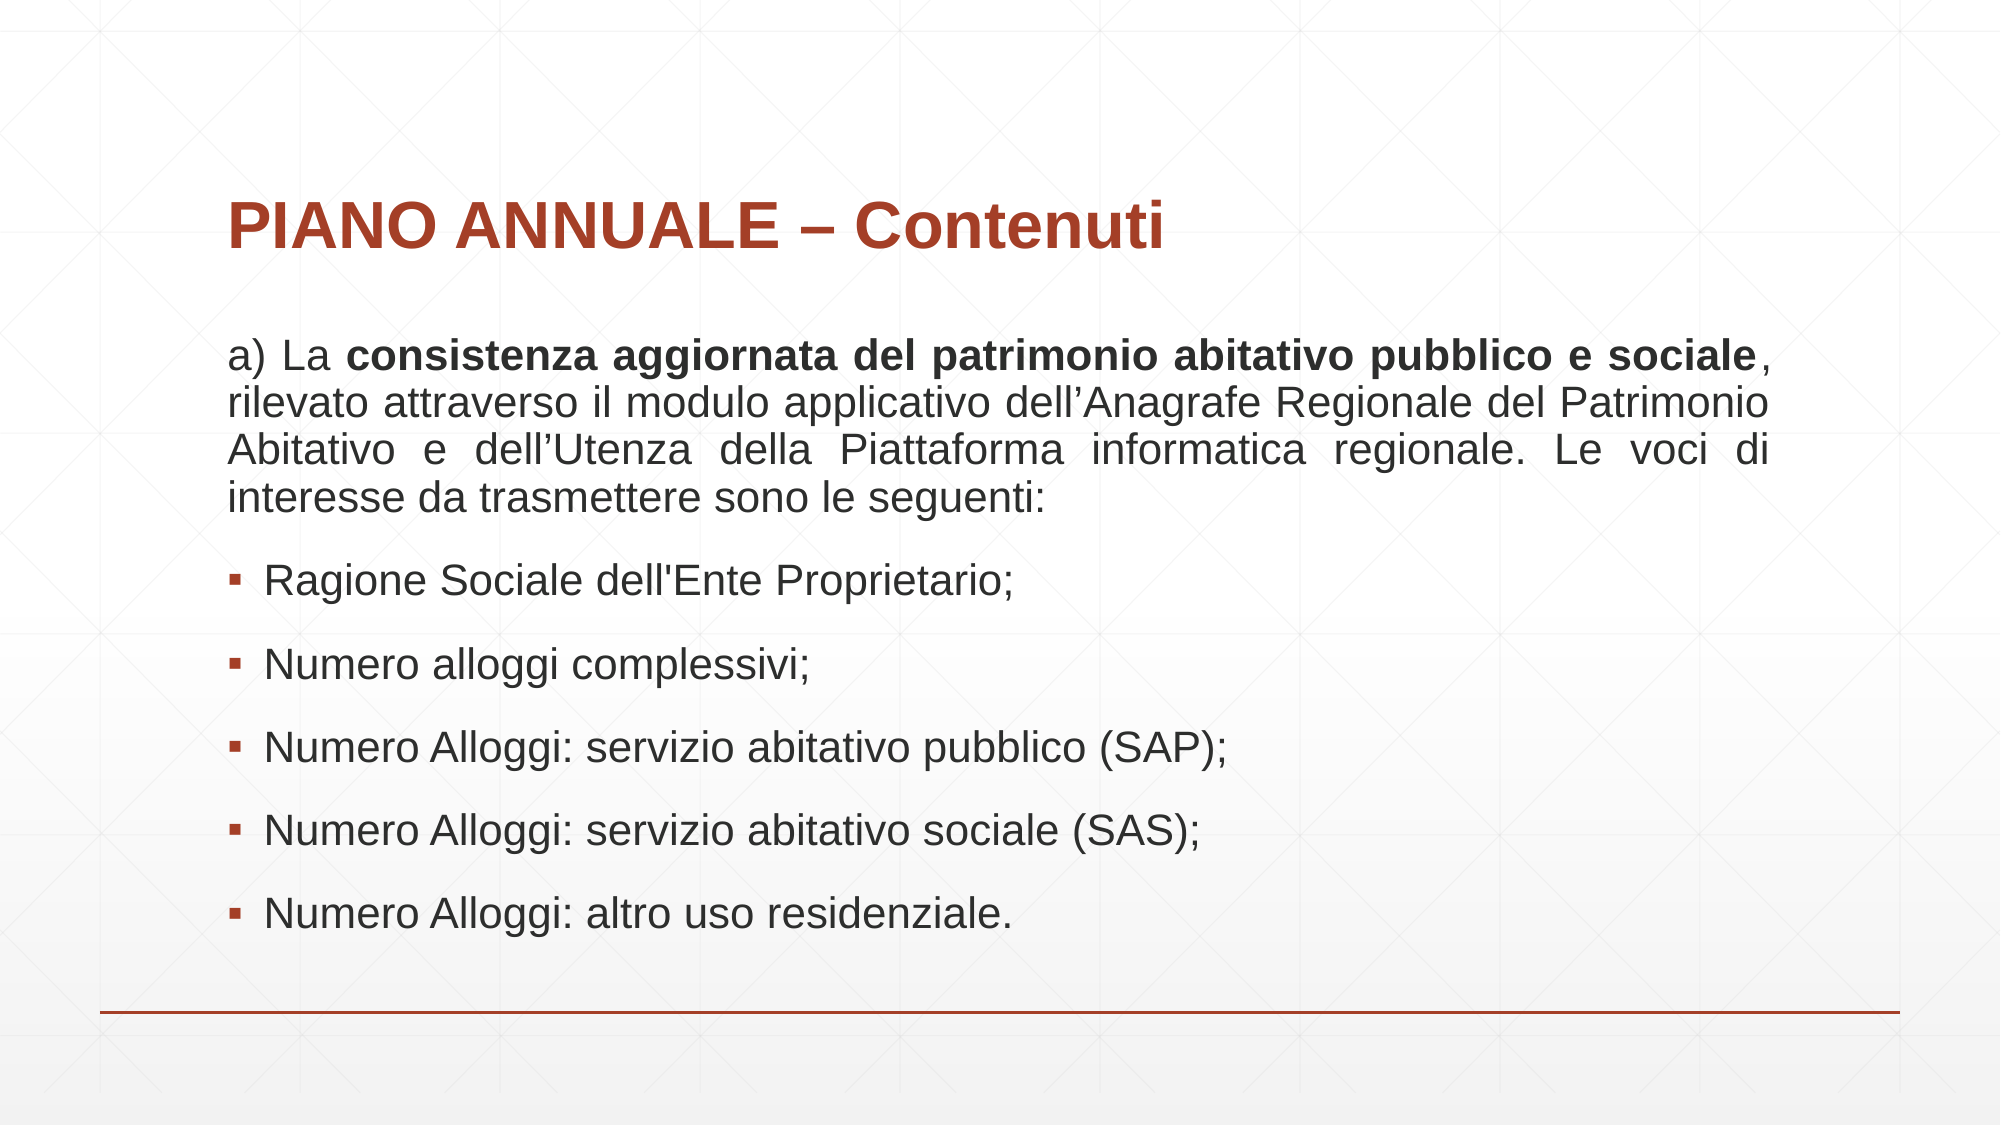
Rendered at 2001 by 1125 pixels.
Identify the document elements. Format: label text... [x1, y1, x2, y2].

list a) La consistenza aggiornata del patrimonio abitativo pubblico e sociale, rilevato attraverso il modulo applicativo dell’Anagrafe Regionale del Patrimonio Abitativo e dell’Utenza della Piattaforma informatica regionale. Le voci di interesse da trasmettere sono le seguenti: Ragione Sociale dell'Ente Proprietario; Numero alloggi complessivi; Numero Alloggi: servizio abitativo pubblico (SAP); Numero Alloggi: servizio abitativo sociale (SAS); Numero Alloggi: altro uso residenziale. [212, 324, 1788, 950]
title PIANO ANNUALE – Contenuti [212, 82, 1788, 271]
